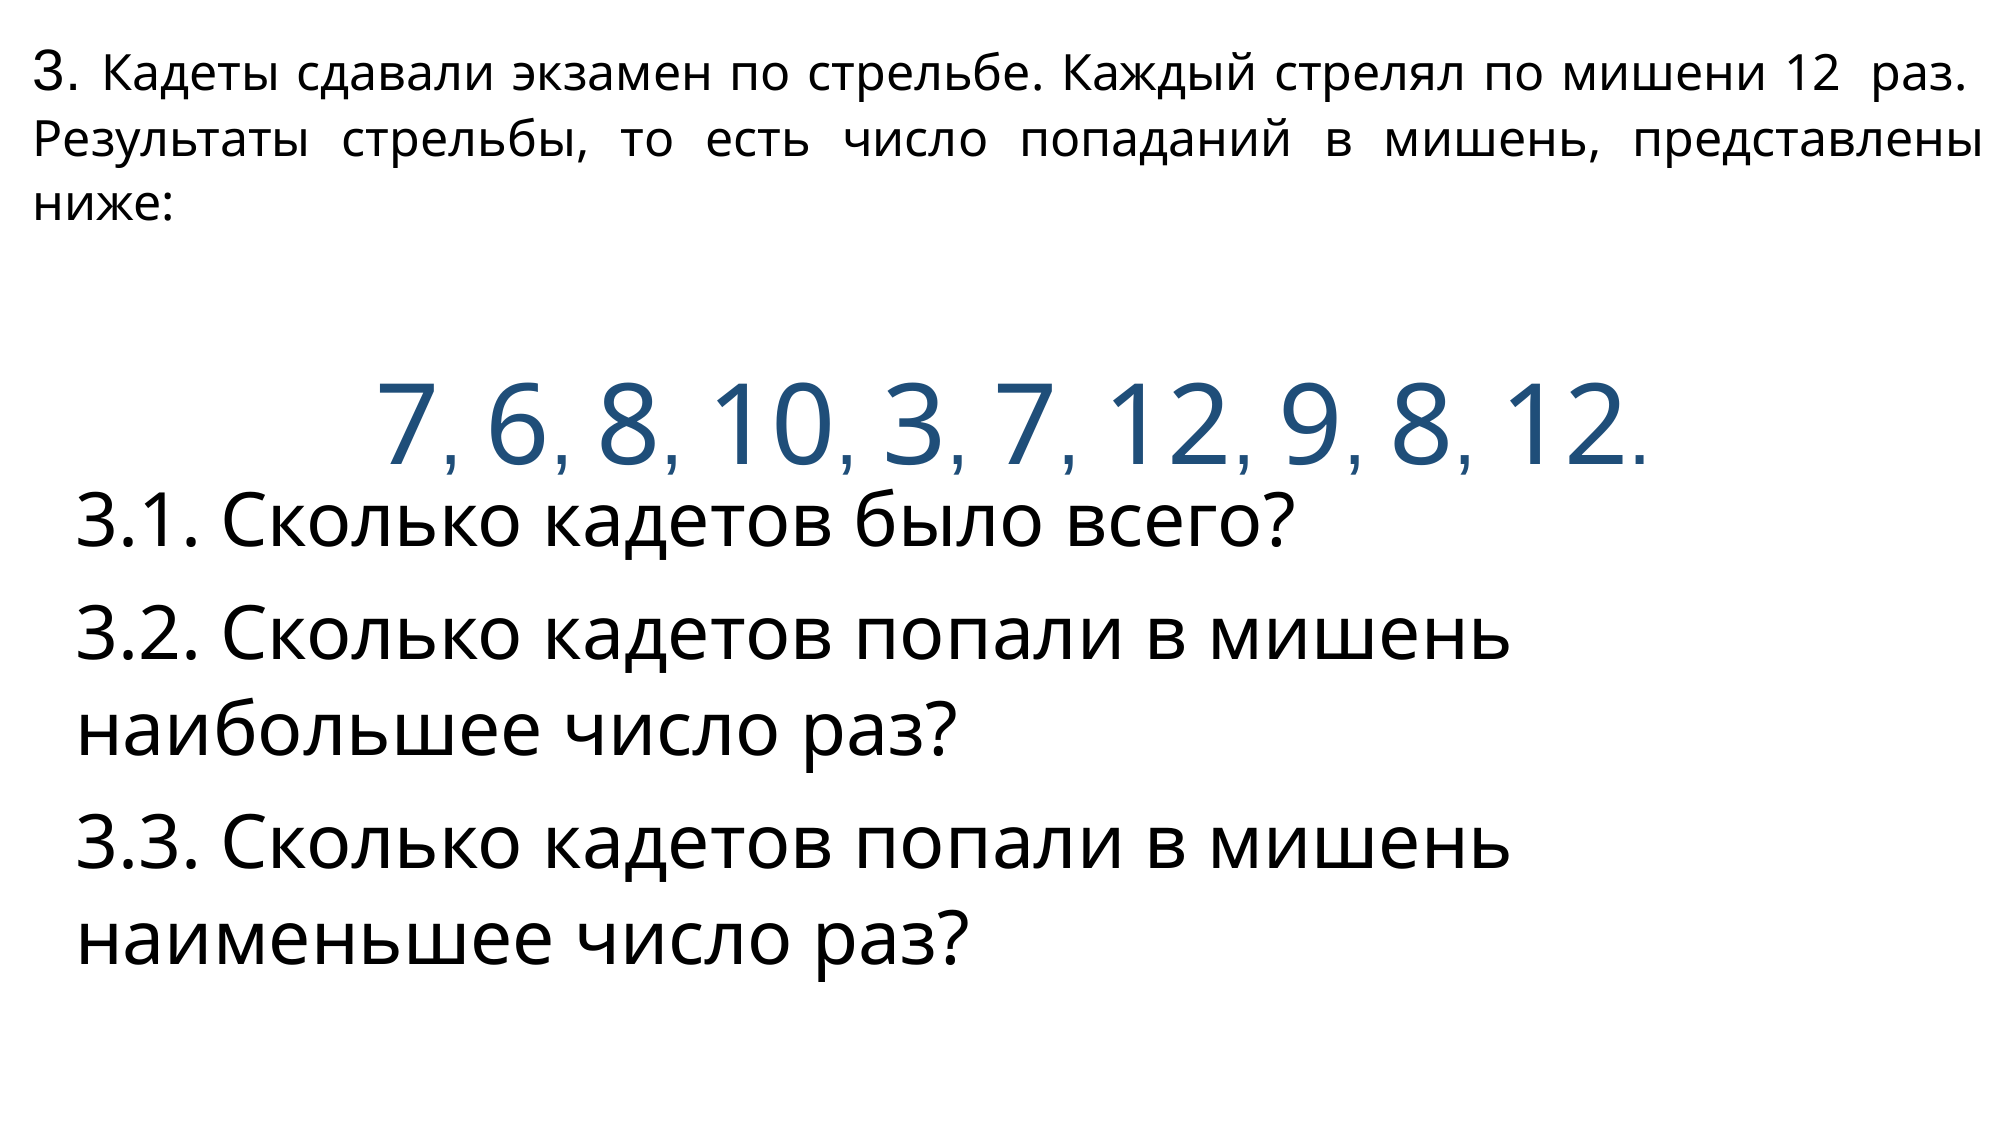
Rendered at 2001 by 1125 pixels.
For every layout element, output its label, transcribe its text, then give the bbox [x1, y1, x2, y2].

text_box 3. Кадеты сдавали экзамен по стрельбе. Каждый стрелял по мишени 12 раз. Результаты стрельбы, то есть число попаданий в мишень, представлены ниже: 7, 6, 8, 10, 3, 7, 12, 9, 8, 12. [17, 20, 2000, 495]
text_box 3.1. Сколько кадетов было всего? 3.2. Сколько кадетов попали в мишень наибольшее число раз? 3.3. Сколько кадетов попали в мишень наименьшее число раз? [60, 457, 1968, 987]
